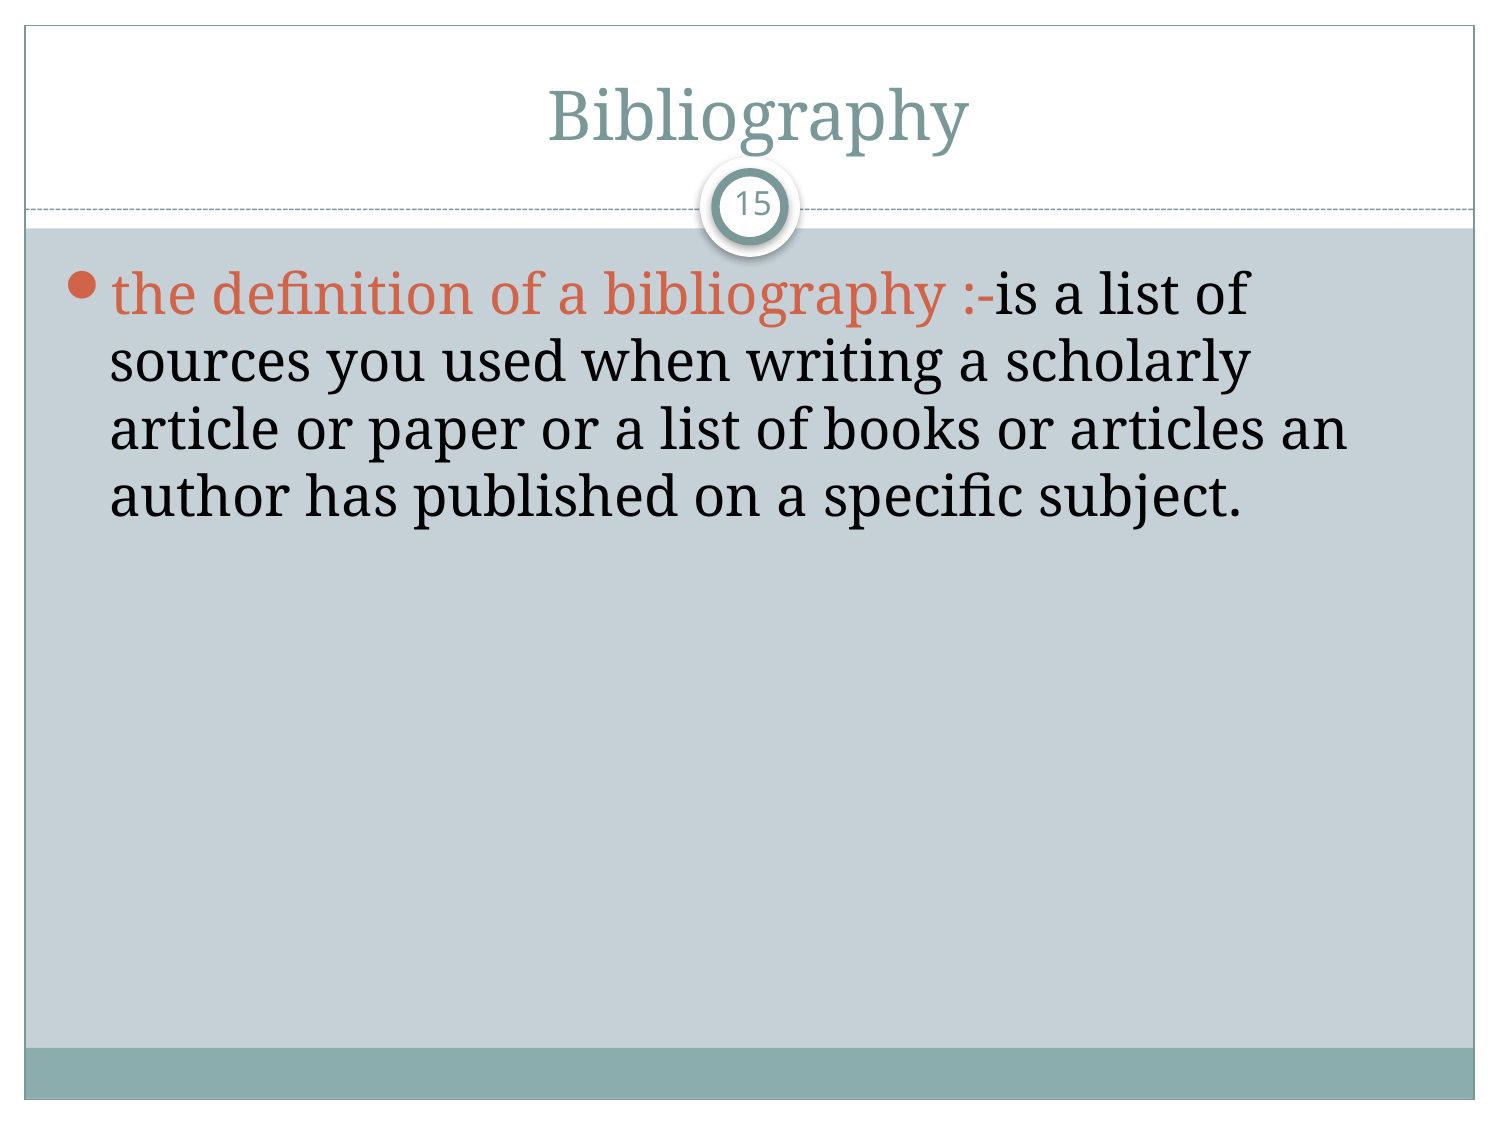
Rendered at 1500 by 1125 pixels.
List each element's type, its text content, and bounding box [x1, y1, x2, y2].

title Bibliography [49, 37, 1450, 162]
slide_number 15 [715, 168, 791, 241]
list the definition of a bibliography :-is a list of sources you used when writing a scholarly article or paper or a list of books or articles an author has published on a specific subject. [49, 250, 1445, 1001]
